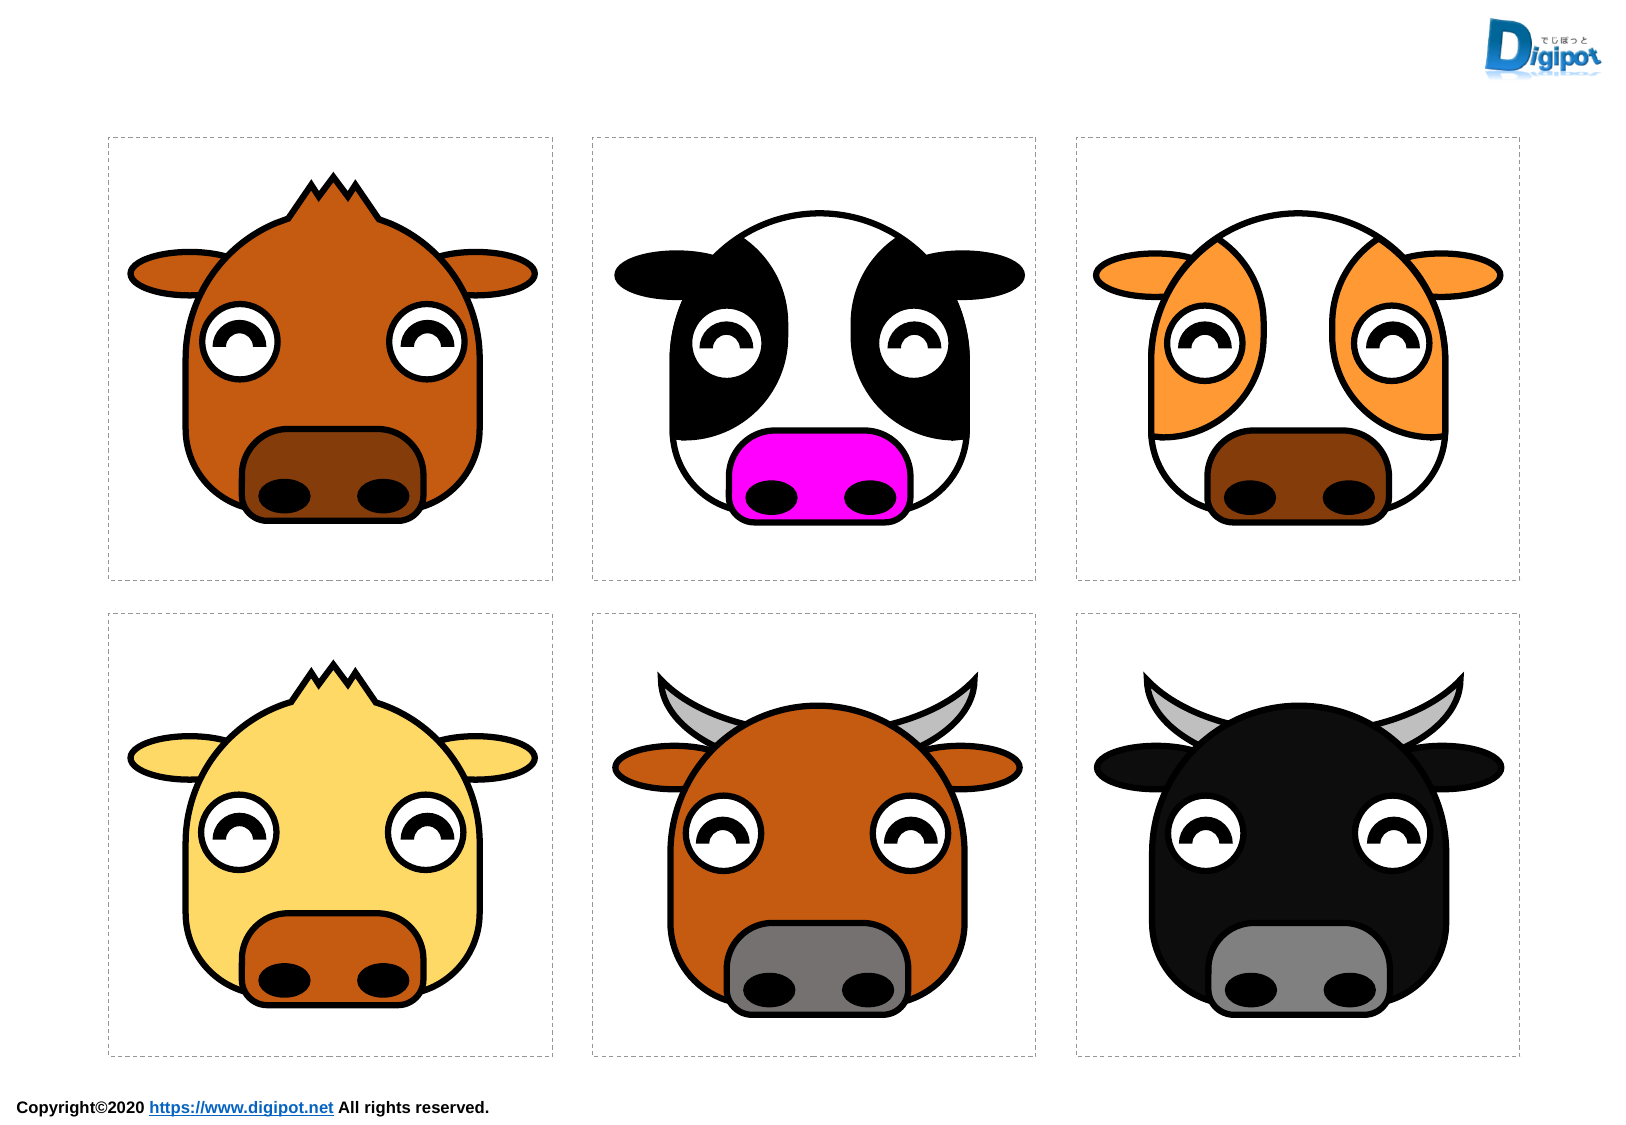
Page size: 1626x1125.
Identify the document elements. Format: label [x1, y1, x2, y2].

text_box [615, 679, 1020, 1015]
text_box [1097, 679, 1502, 1015]
text_box [617, 213, 1022, 523]
text_box [130, 664, 535, 1006]
text_box [130, 176, 535, 521]
text_box [1096, 213, 1501, 523]
picture [1485, 18, 1602, 82]
